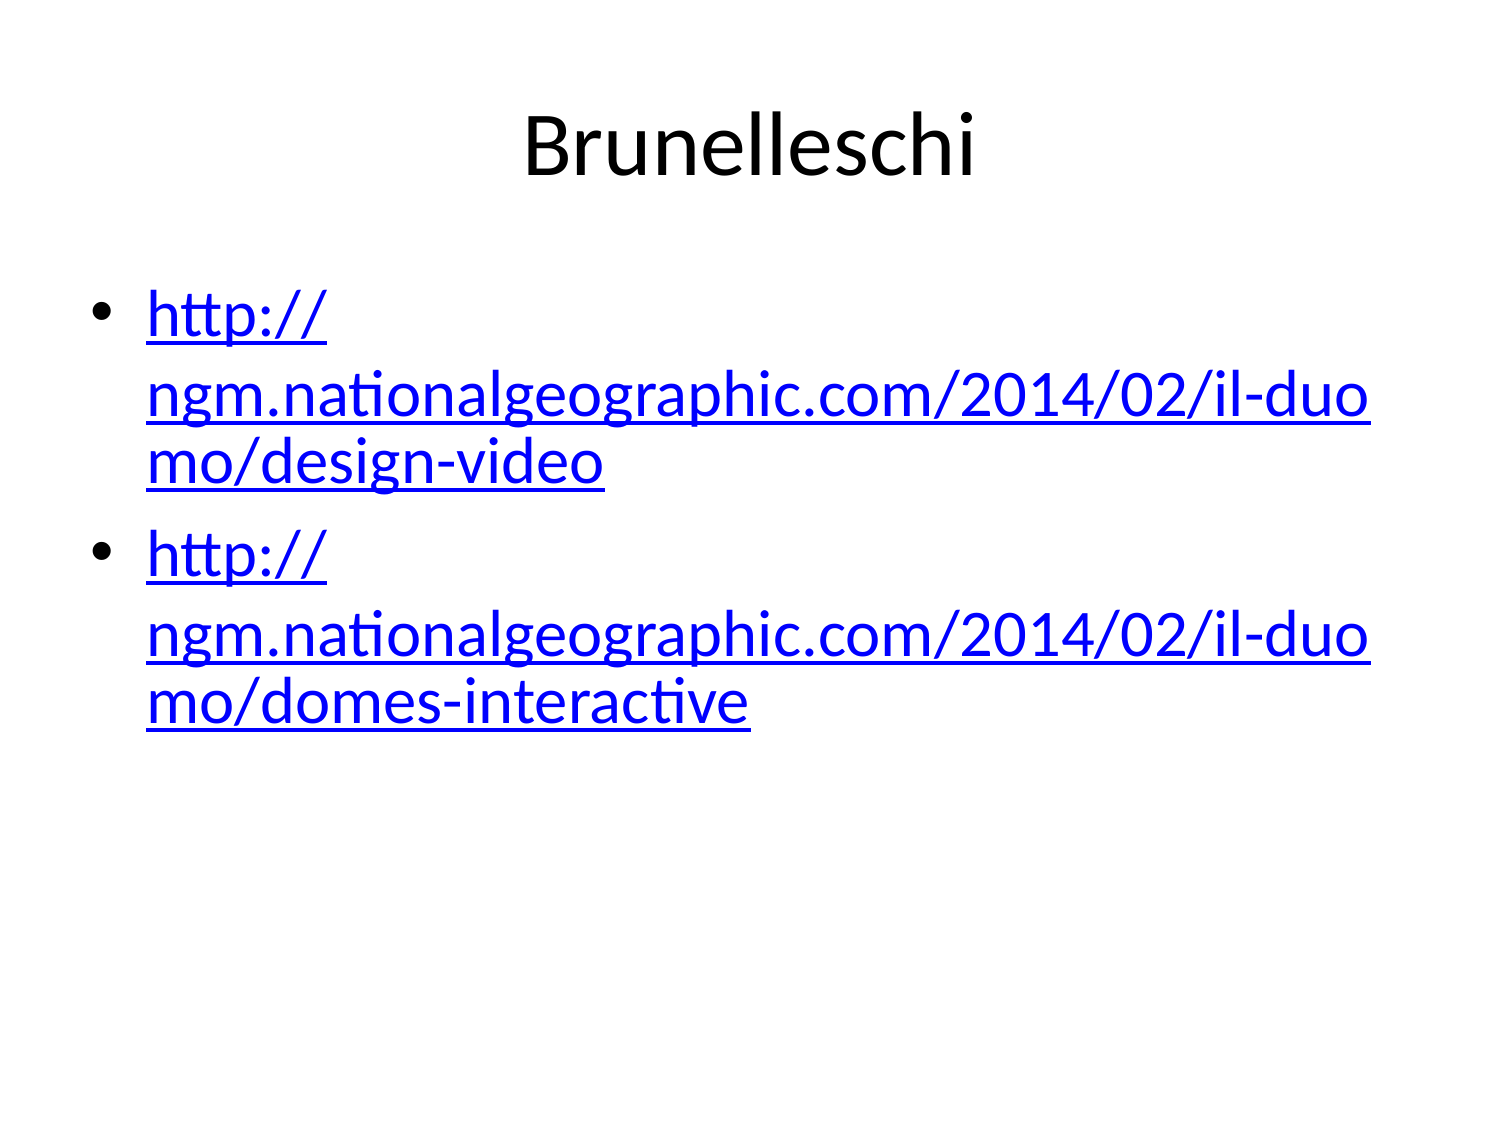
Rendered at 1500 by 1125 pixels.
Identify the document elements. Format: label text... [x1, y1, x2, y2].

list http://ngm.nationalgeographic.com/2014/02/il-duomo/design-video http://ngm.nationalgeographic.com/2014/02/il-duomo/domes-interactive [75, 262, 1425, 1005]
title Brunelleschi [75, 45, 1425, 233]
